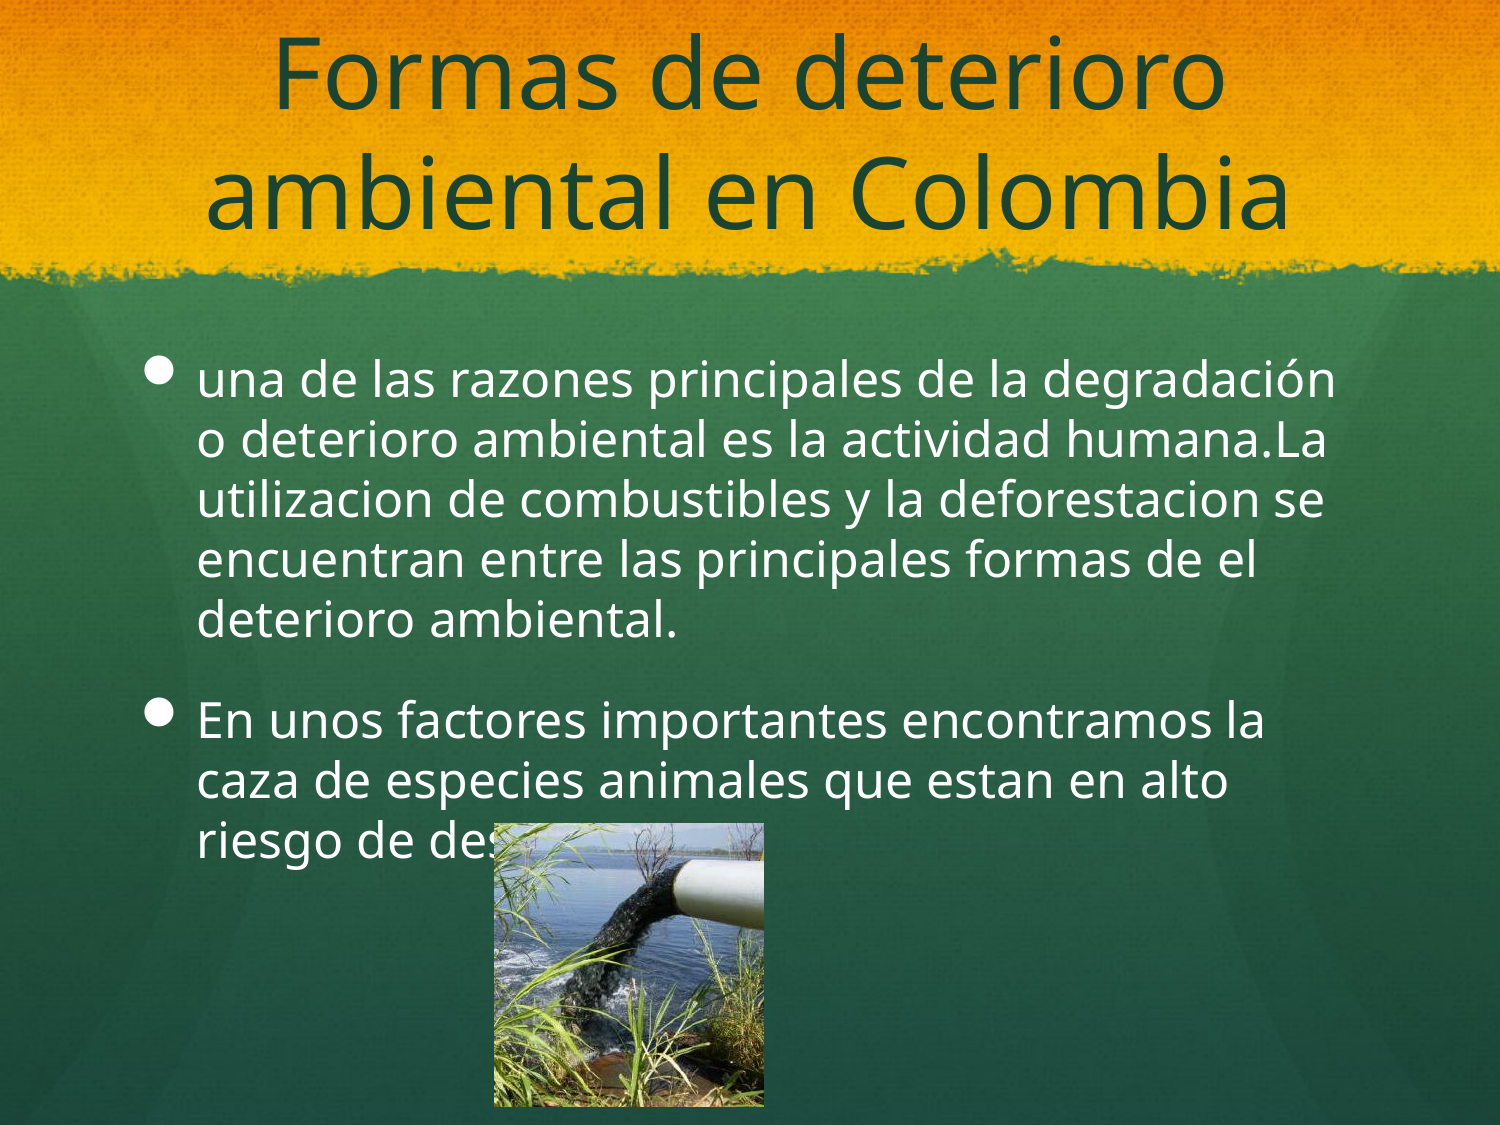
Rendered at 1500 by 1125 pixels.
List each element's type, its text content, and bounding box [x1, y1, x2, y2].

list una de las razones principales de la degradación o deterioro ambiental es la actividad humana.La utilizacion de combustibles y la deforestacion se encuentran entre las principales formas de el deterioro ambiental. En unos factores importantes encontramos la caza de especies animales que estan en alto riesgo de desaparecer. [125, 339, 1375, 1026]
title Formas de deterioro ambiental en Colombia [125, 13, 1375, 246]
picture [0, 0, 1500, 1125]
